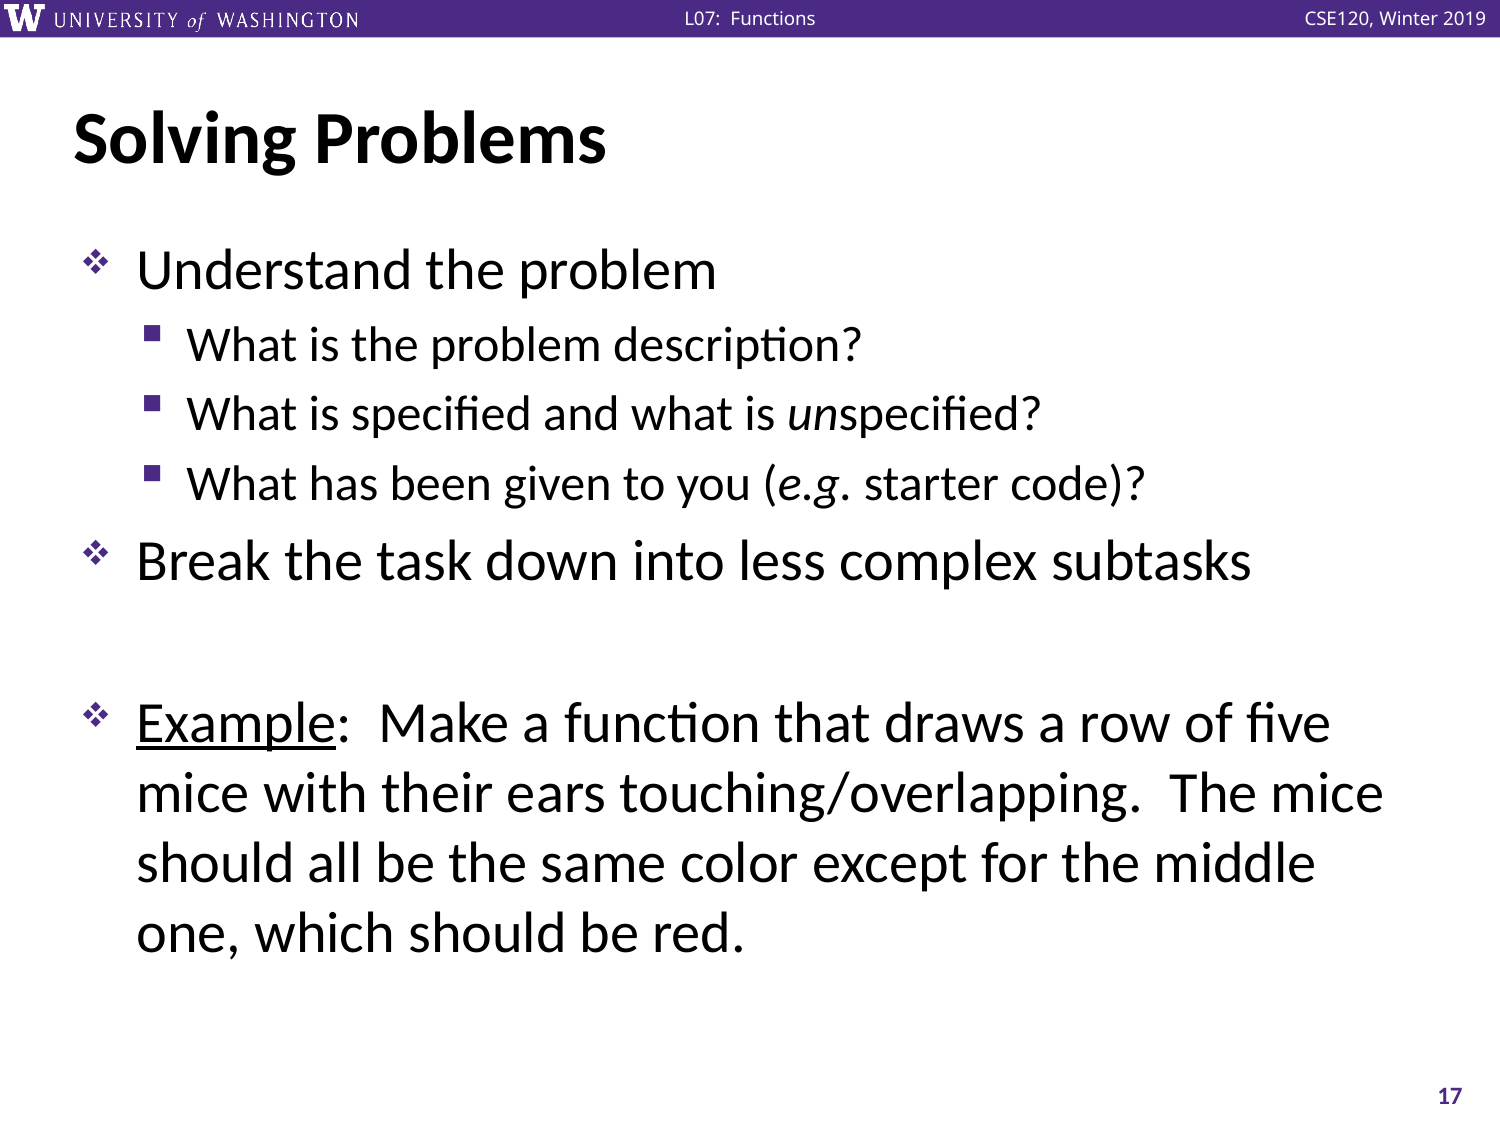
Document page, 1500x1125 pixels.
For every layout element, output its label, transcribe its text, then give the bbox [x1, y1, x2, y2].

slide_number 17 [1400, 1065, 1500, 1125]
title Solving Problems [58, 71, 1438, 197]
picture [4, 4, 358, 32]
list Understand the problem What is the problem description? What is specified and what is unspecified? What has been given to you (e.g. starter code)? Break the task down into less complex subtasks Example: Make a function that draws a row of five mice with their ears touching/overlapping. The mice should all be the same color except for the middle one, which should be red. [64, 223, 1438, 1040]
